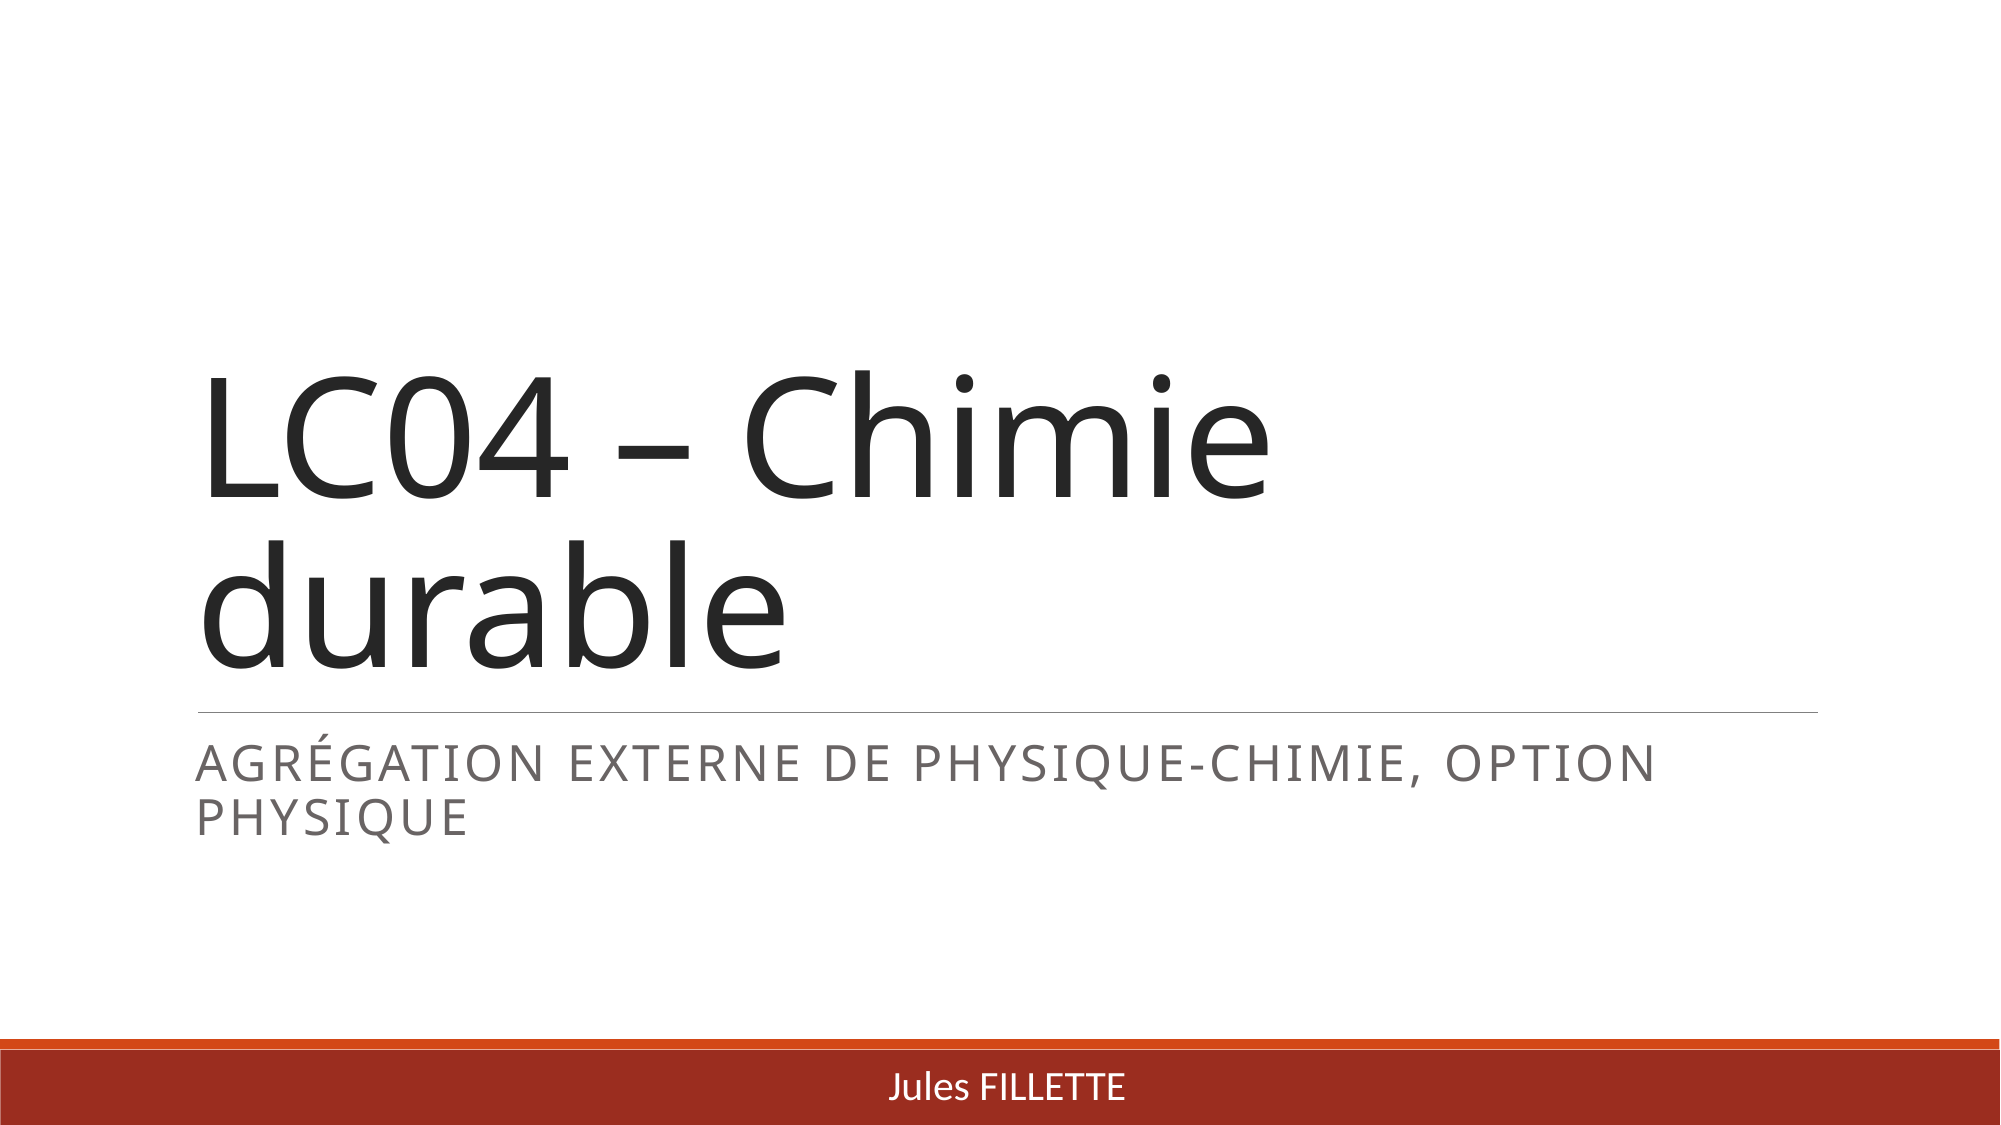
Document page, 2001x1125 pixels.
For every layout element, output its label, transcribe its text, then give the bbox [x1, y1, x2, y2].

subtitle Agrégation externe de Physique-chimie, option Physique [180, 730, 1831, 919]
text_box Jules FILLETTE [0, 1056, 2000, 1125]
title LC04 – Chimie durable [180, 124, 1830, 710]
